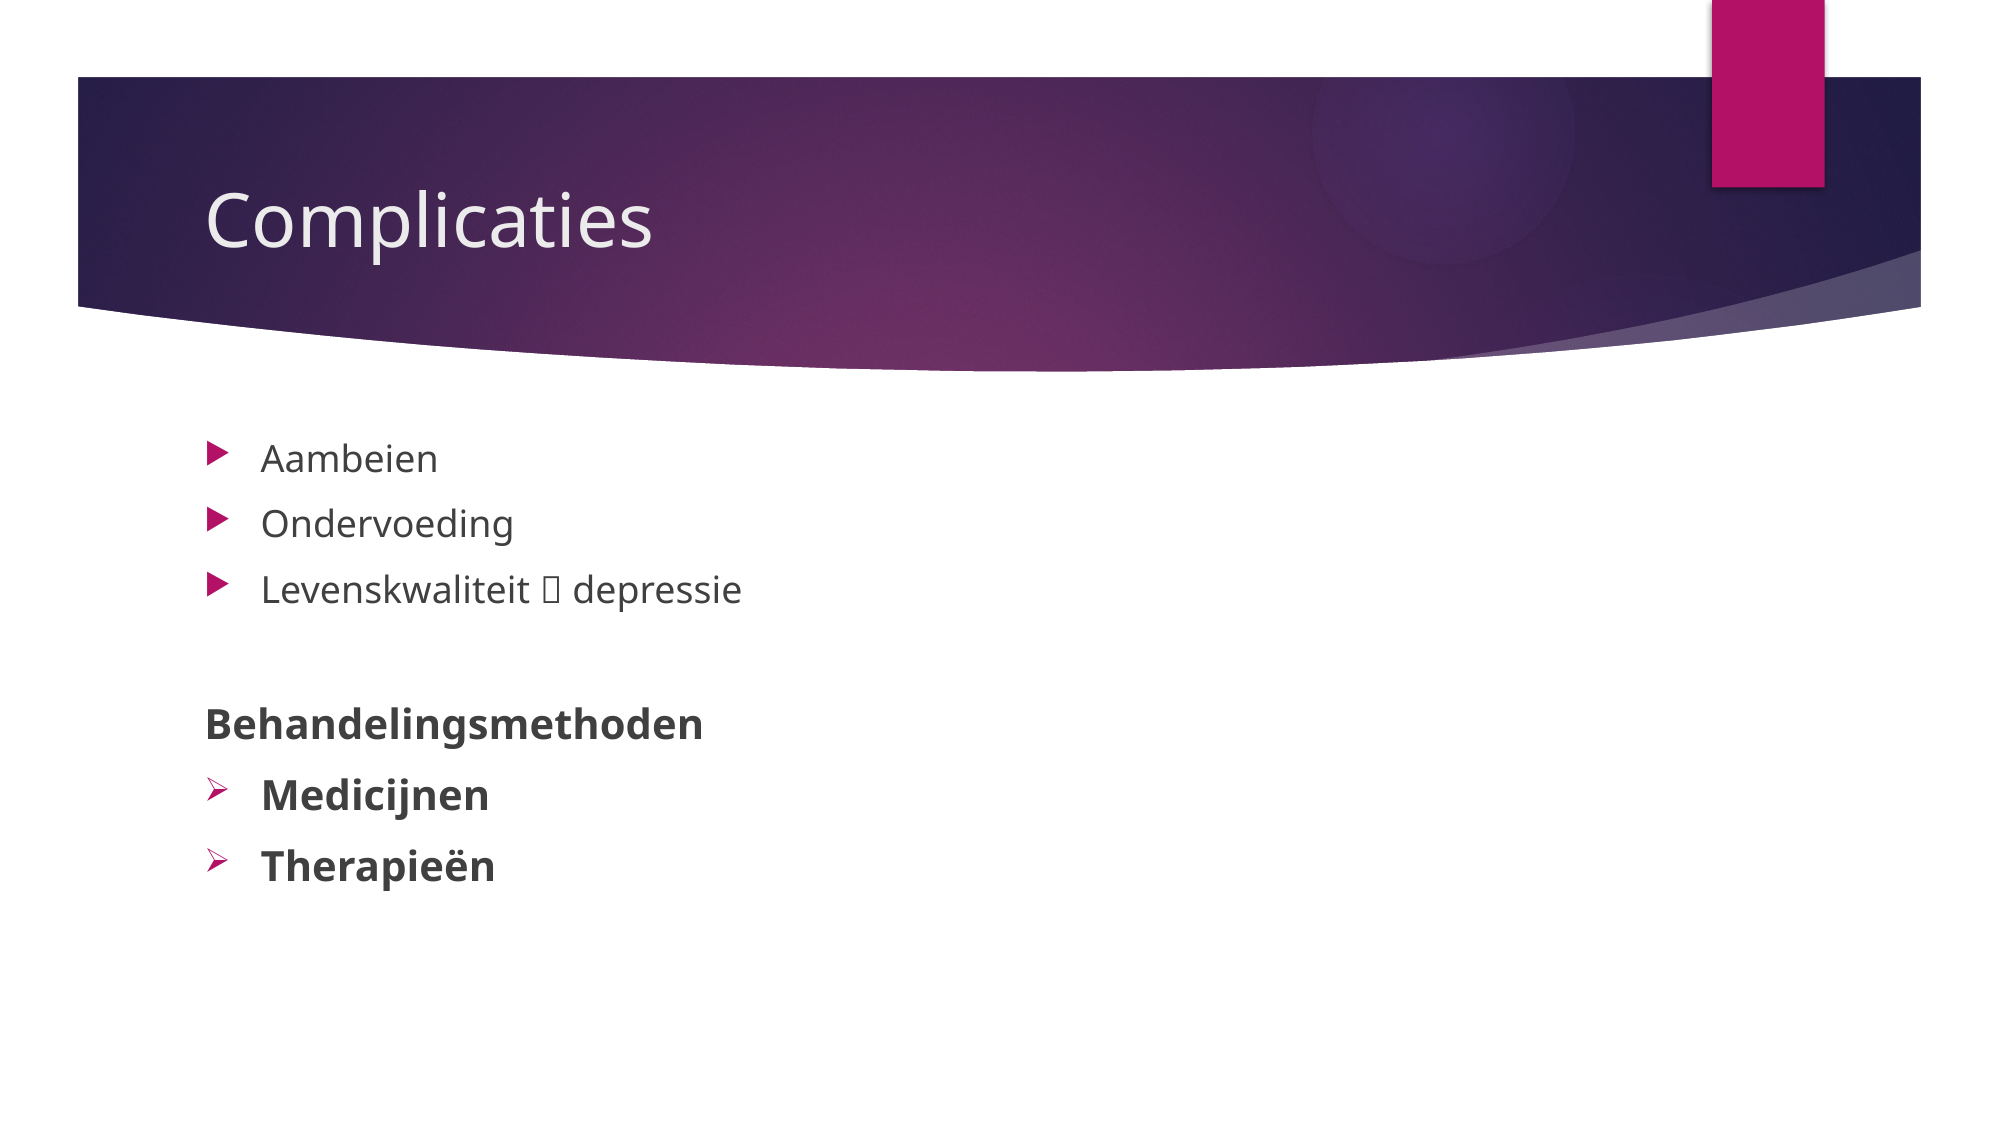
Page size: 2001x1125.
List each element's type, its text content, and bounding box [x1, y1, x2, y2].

title Complicaties [189, 159, 1627, 276]
list Aambeien Ondervoeding Levenskwaliteit  depressie Behandelingsmethoden Medicijnen Therapieën [189, 427, 1638, 988]
